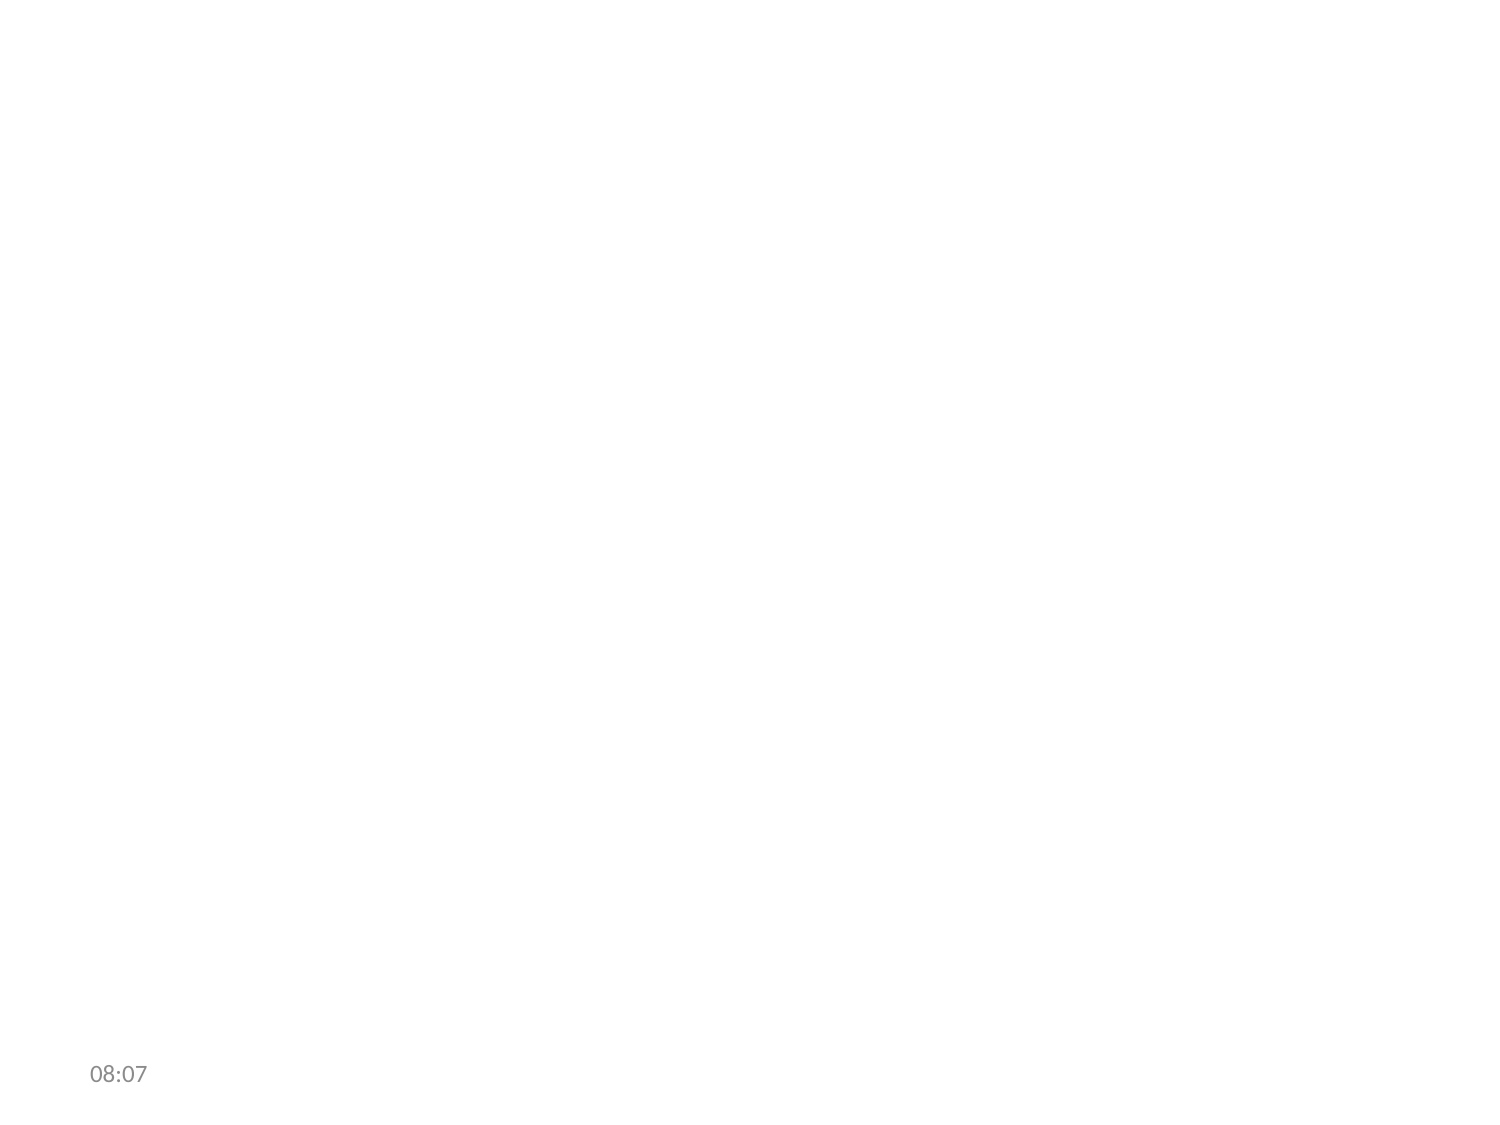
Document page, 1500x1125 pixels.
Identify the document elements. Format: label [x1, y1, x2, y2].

slide_number [75, 1042, 425, 1103]
